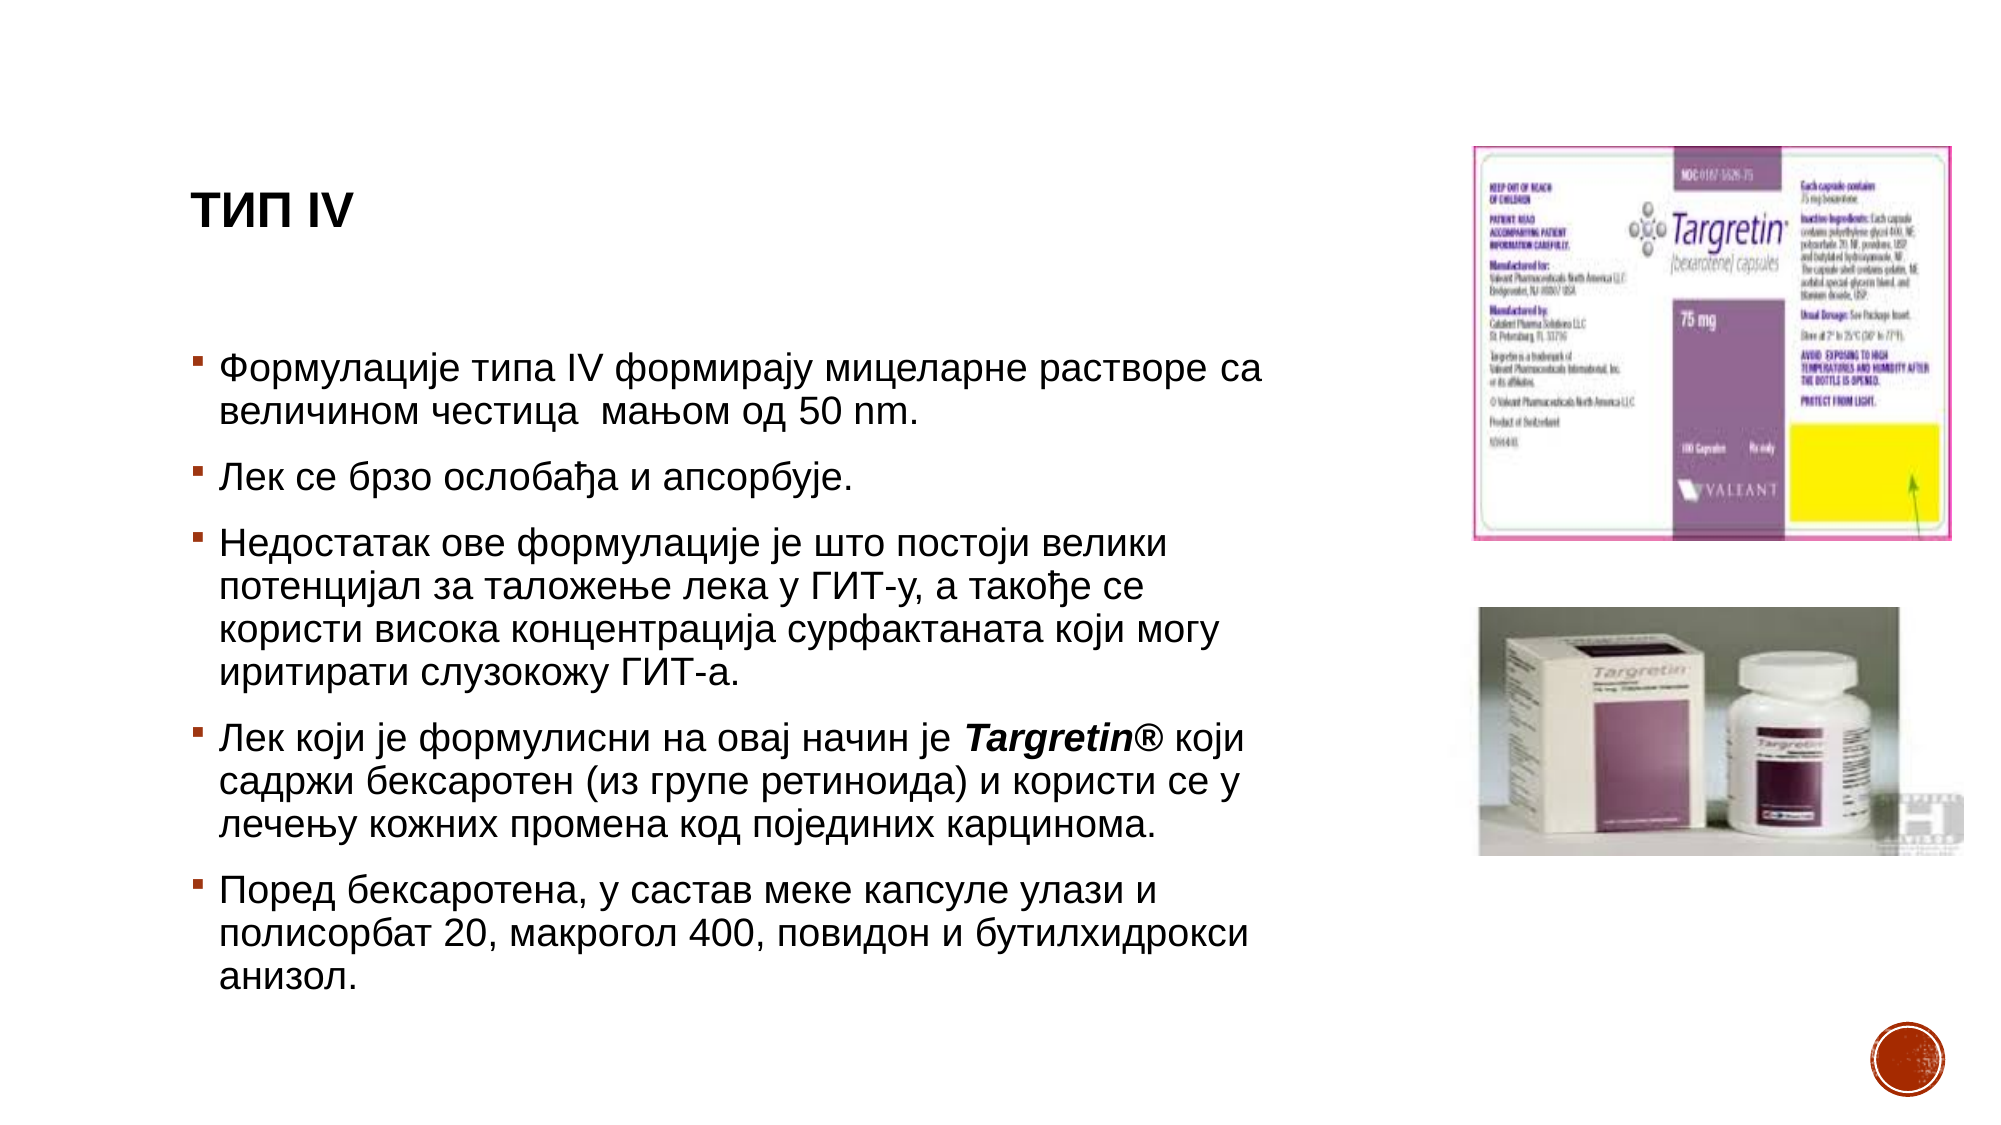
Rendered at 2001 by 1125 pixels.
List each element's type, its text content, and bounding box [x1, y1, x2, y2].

list Формулације типа IV формирају мицеларне растворе са величином честица мањом од 50 nm. Лек се брзо ослобађа и апсорбује. Недостатак ове формулације је што постоји велики потенцијал за таложење лека у ГИТ-у, а такође се користи висока концентрација сурфактаната који могу иритирати слузокожу ГИТ-а. Лек који је формулисни на овај начин је Targretin® који садржи бексаротен (из групе ретиноида) и користи се у лечењу кожних промена код појединих карцинома. Поред бексаротена, у састав меке капсуле улази и полисорбат 20, макрогол 400, повидон и бутилхидрокси анизол. [175, 268, 1281, 1013]
title ТИП IV [175, 79, 1826, 344]
picture [1415, 607, 1964, 856]
picture [1471, 146, 1952, 541]
